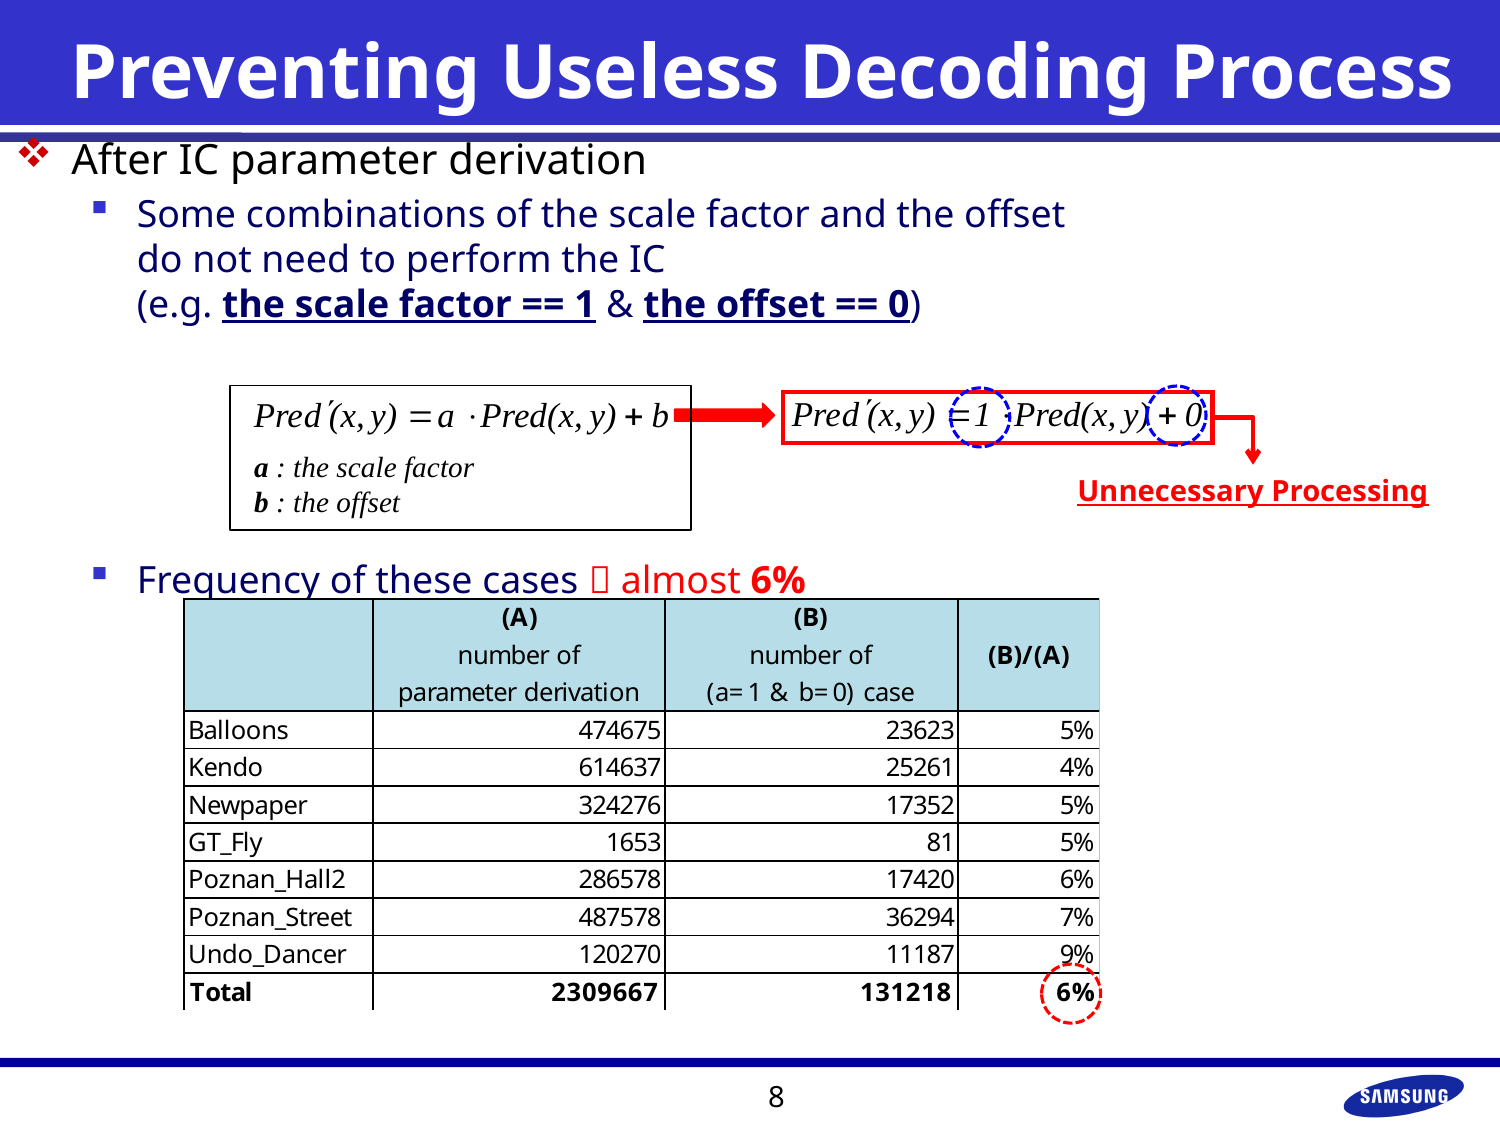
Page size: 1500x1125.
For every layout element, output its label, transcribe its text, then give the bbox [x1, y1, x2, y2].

text_box [230, 385, 691, 531]
text_box Unnecessary Processing [1062, 464, 1444, 515]
slide_number 8 [662, 1070, 801, 1121]
title Preventing Useless Decoding Process [42, 12, 1483, 125]
text_box [1158, 386, 1195, 392]
text_box [965, 387, 996, 392]
picture [1341, 1072, 1466, 1121]
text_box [247, 395, 675, 442]
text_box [1209, 417, 1254, 470]
picture [182, 597, 1101, 1012]
list After IC parameter derivation Some combinations of the scale factor and the offset do not need to perform the IC (e.g. the scale factor == 1 & the offset == 0) Frequency of these cases  almost 6% [0, 125, 1500, 1038]
text_box [691, 403, 775, 427]
text_box [1058, 1020, 1085, 1024]
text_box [785, 393, 1211, 441]
